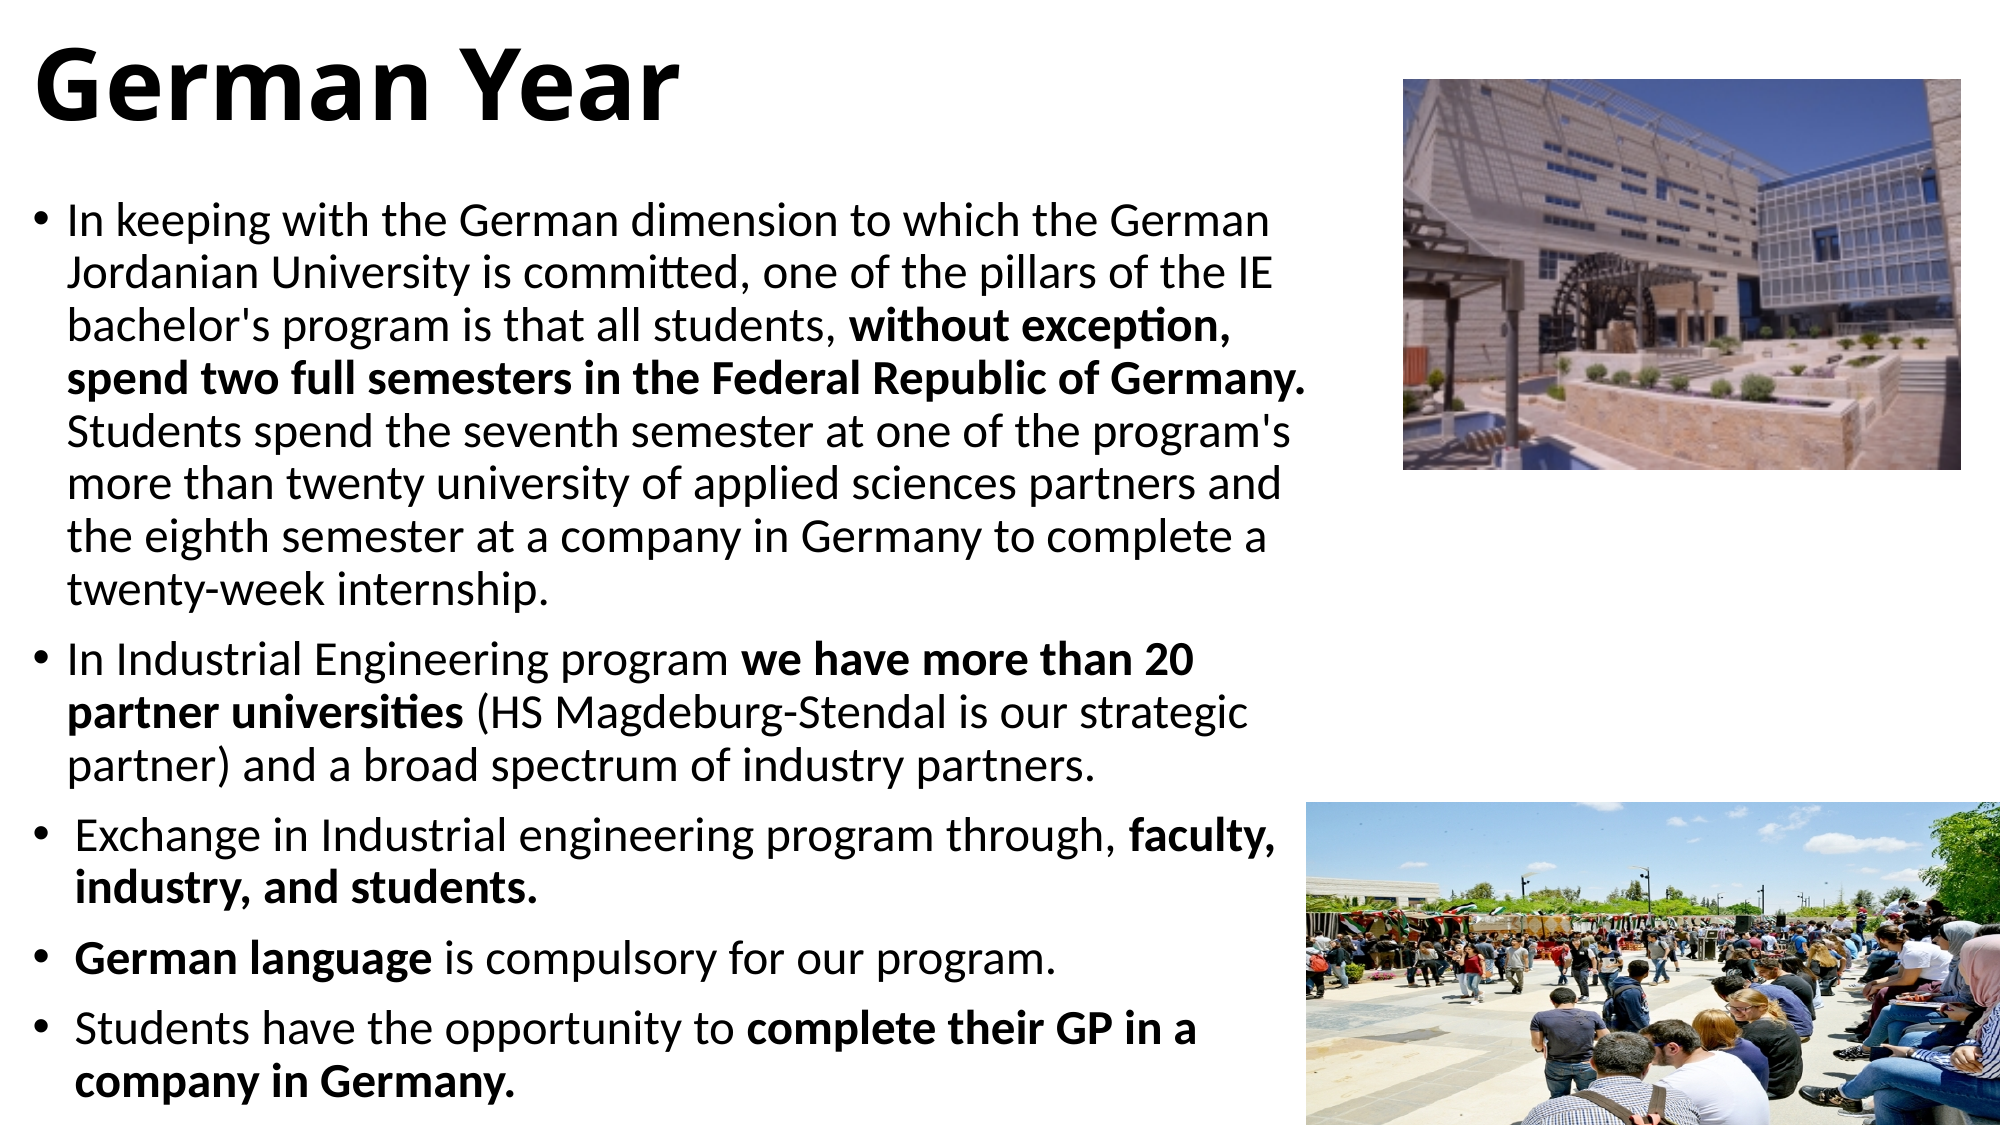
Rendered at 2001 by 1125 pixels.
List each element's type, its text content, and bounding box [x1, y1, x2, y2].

picture [1403, 79, 1961, 470]
title German Year [17, 44, 1720, 252]
picture [1306, 802, 2000, 1125]
list In keeping with the German dimension to which the German Jordanian University is committed, one of the pillars of the IE bachelor's program is that all students, without exception, spend two full semesters in the Federal Republic of Germany. Students spend the seventh semester at one of the program's more than twenty university of applied sciences partners and the eighth semester at a company in Germany to complete a twenty-week internship. In Industrial Engineering program we have more than 20 partner universities (HS Magdeburg-Stendal is our strategic partner) and a broad spectrum of industry partners. Exchange in Industrial engineering program through, faculty, industry, and students. German language is compulsory for our program. Students have the opportunity to complete their GP in a company in Germany. [17, 186, 1337, 1125]
